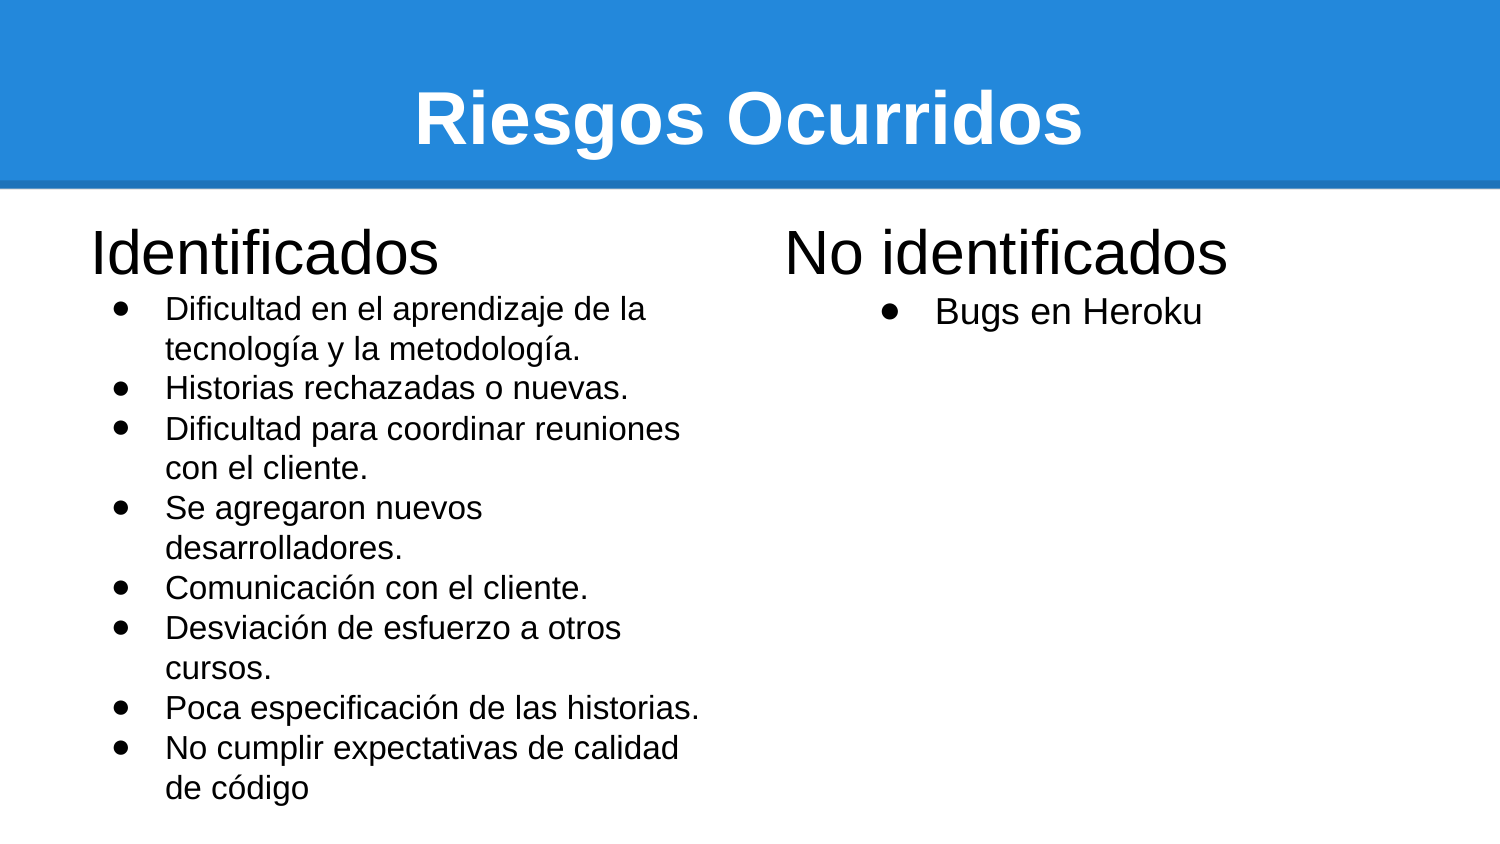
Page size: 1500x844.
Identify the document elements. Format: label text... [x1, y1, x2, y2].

list No identificados Bugs en Heroku [769, 196, 1425, 808]
title Riesgos Ocurridos [75, 33, 1425, 175]
list Identificados Dificultad en el aprendizaje de la tecnología y la metodología. Historias rechazadas o nuevas. Dificultad para coordinar reuniones con el cliente. Se agregaron nuevos desarrolladores. Comunicación con el cliente. Desviación de esfuerzo a otros cursos. Poca especificación de las historias. No cumplir expectativas de calidad de código [75, 196, 731, 808]
